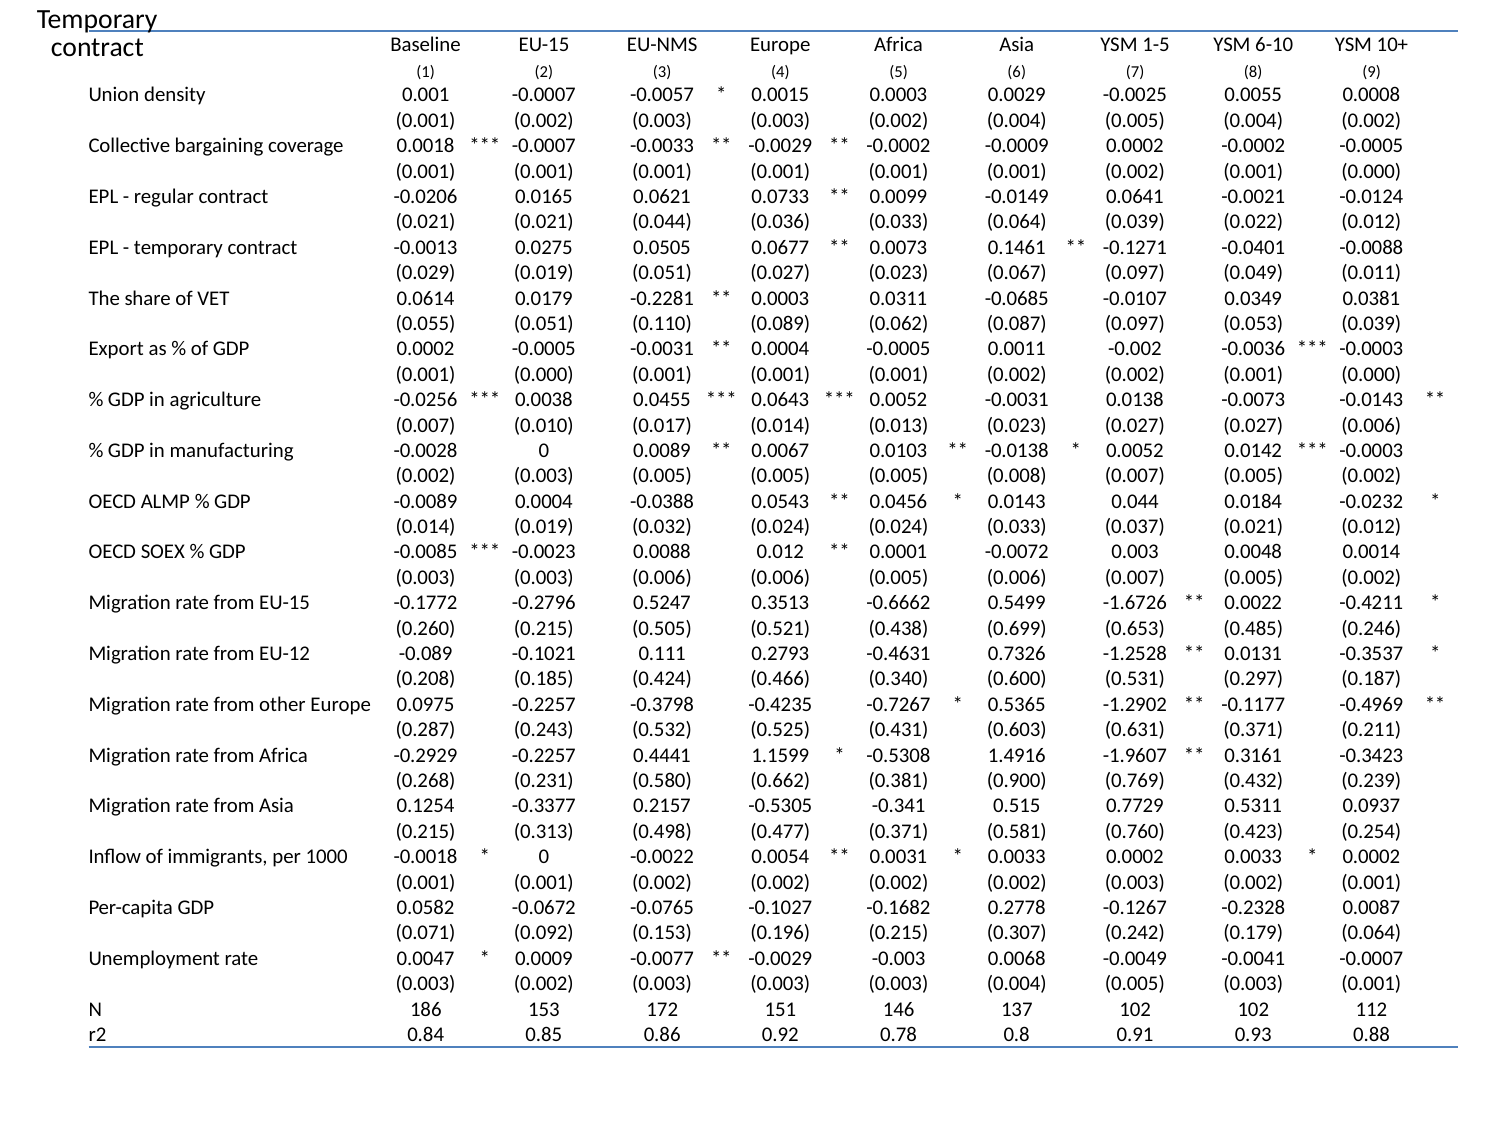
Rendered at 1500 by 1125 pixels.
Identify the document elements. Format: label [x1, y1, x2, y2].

table_header [213, 32, 1458, 56]
text_box [0, 0, 213, 71]
table_cell [89, 56, 1458, 1046]
